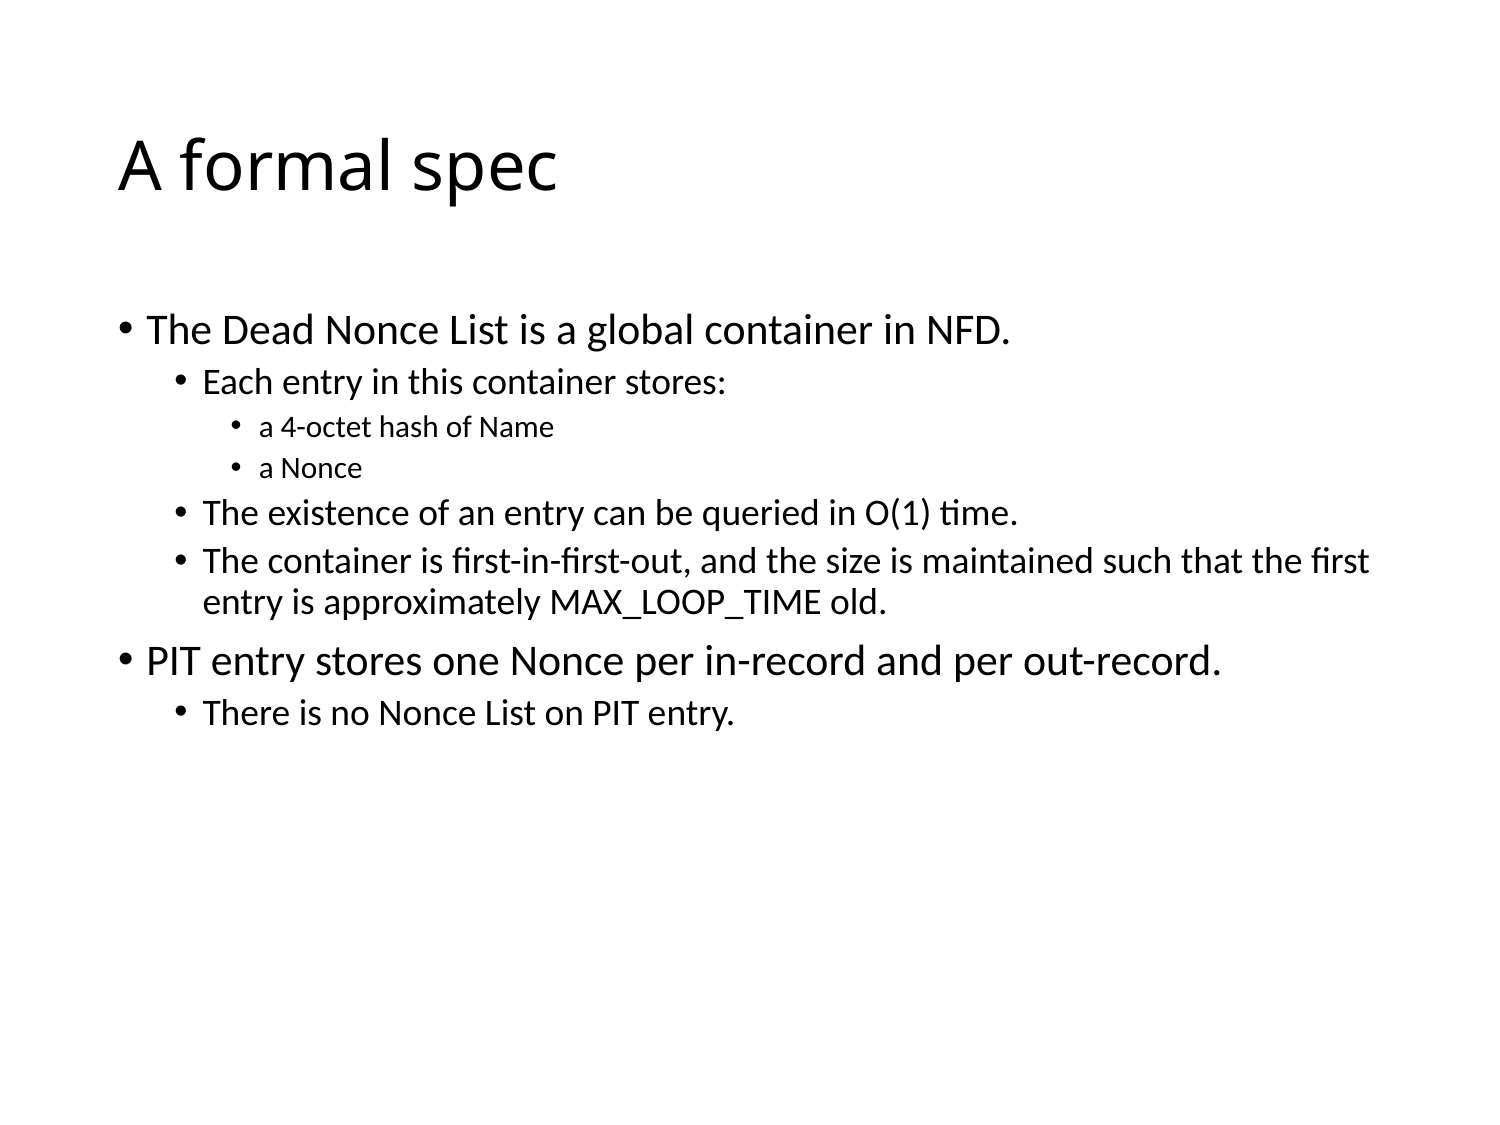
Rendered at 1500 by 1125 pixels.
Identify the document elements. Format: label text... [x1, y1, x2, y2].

list The Dead Nonce List is a global container in NFD. Each entry in this container stores: a 4-octet hash of Name a Nonce The existence of an entry can be queried in O(1) time. The container is first-in-first-out, and the size is maintained such that the first entry is approximately MAX_LOOP_TIME old. PIT entry stores one Nonce per in-record and per out-record. There is no Nonce List on PIT entry. [103, 299, 1397, 1014]
title A formal spec [103, 59, 1397, 278]
